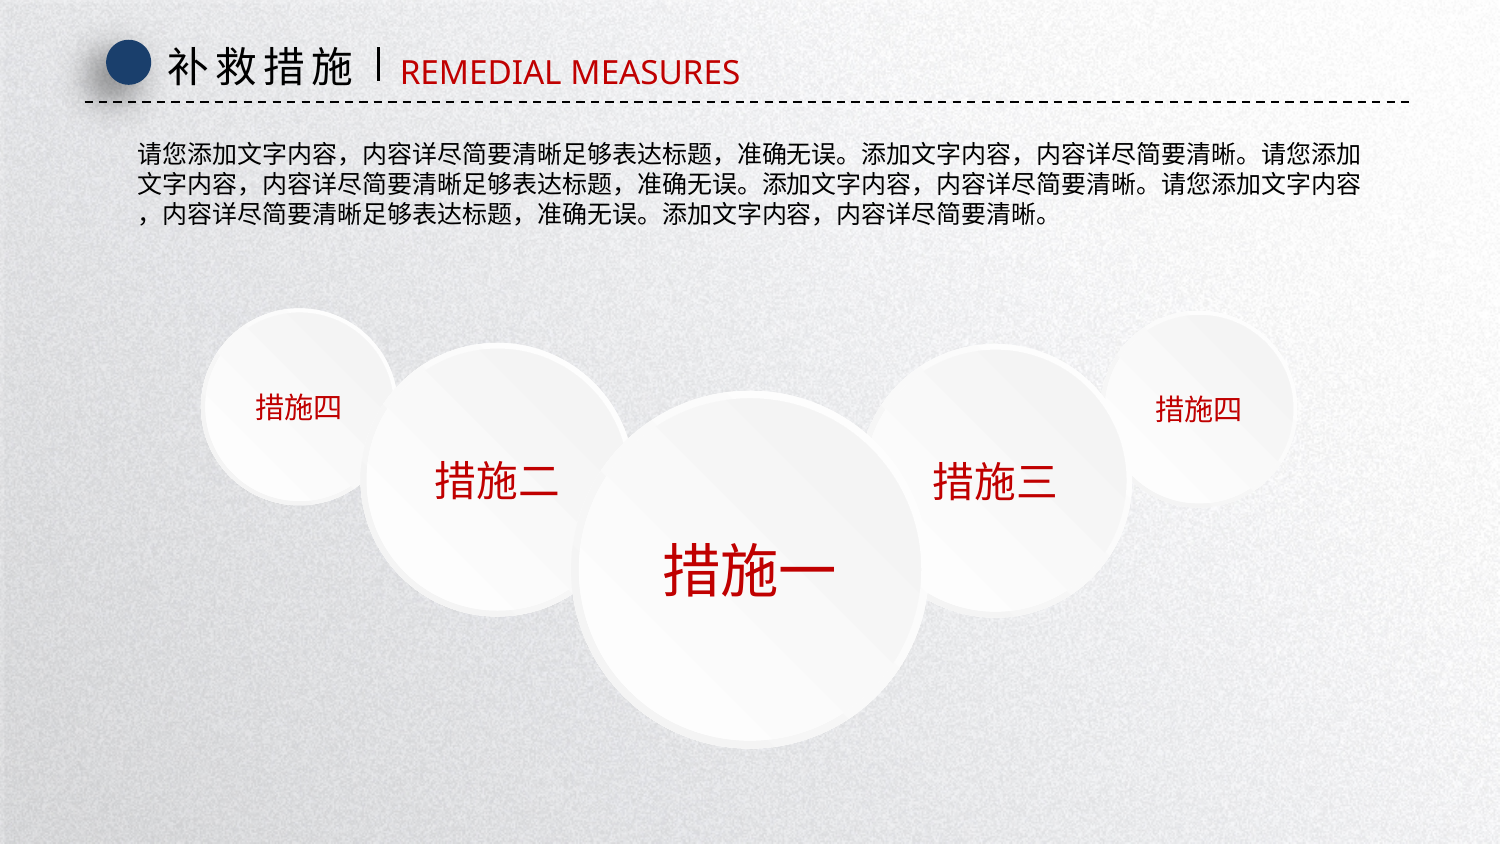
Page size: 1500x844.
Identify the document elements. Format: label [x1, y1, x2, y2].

text_box [570, 390, 930, 749]
text_box [858, 343, 1133, 618]
picture [0, 0, 1500, 844]
text_box [200, 308, 399, 506]
text_box [360, 342, 635, 617]
text_box [1100, 310, 1298, 508]
